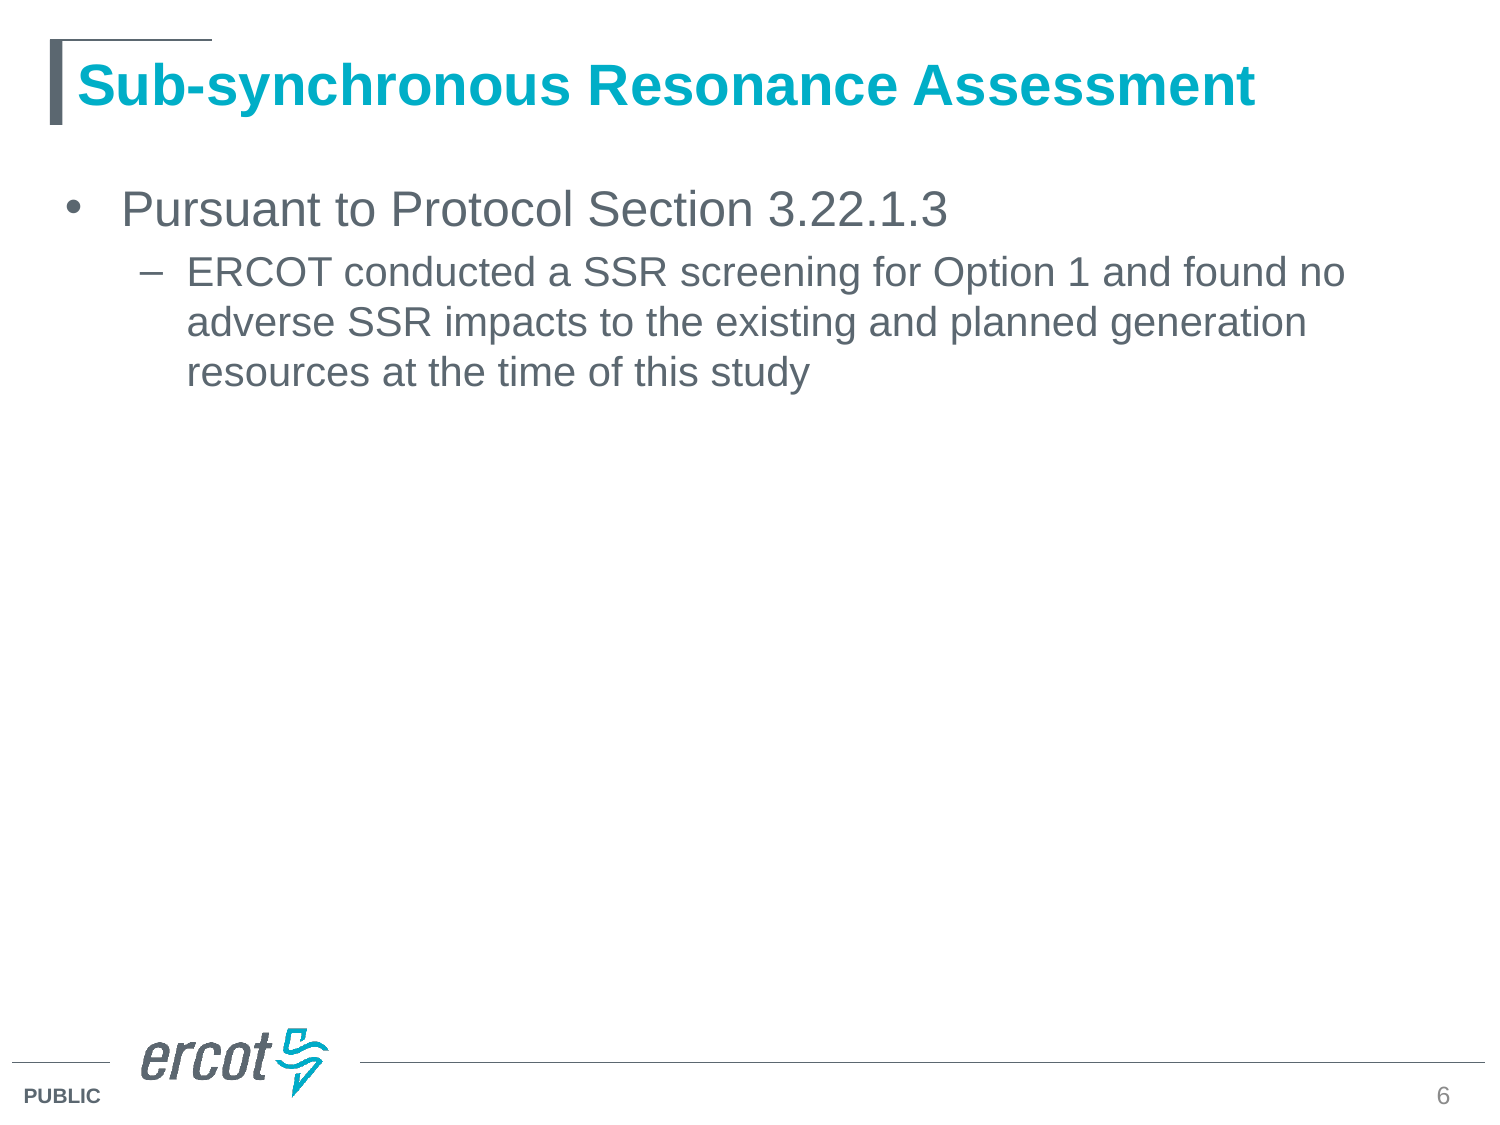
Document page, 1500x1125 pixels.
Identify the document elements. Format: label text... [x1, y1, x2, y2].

title Sub-synchronous Resonance Assessment [62, 39, 1450, 125]
slide_number 6 [1400, 1076, 1488, 1113]
list Pursuant to Protocol Section 3.22.1.3 ERCOT conducted a SSR screening for Option 1 and found no adverse SSR impacts to the existing and planned generation resources at the time of this study [50, 169, 1450, 1032]
picture [137, 1032, 332, 1100]
